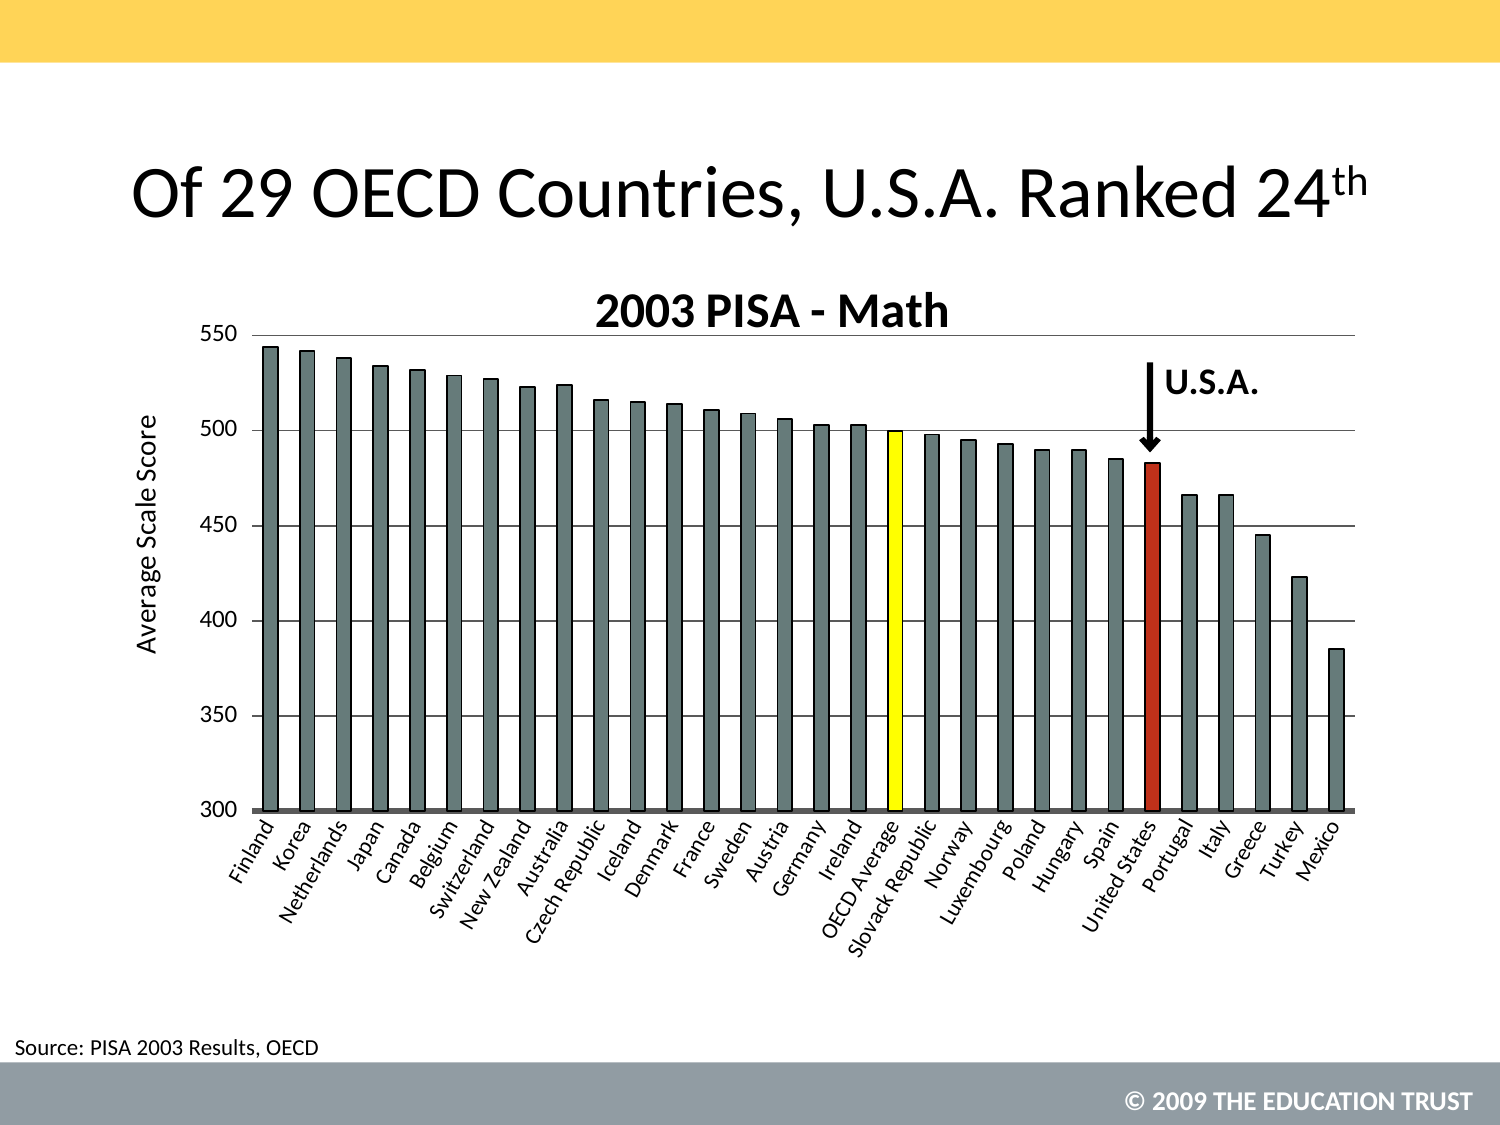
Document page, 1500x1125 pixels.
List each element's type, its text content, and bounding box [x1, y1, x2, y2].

list PISA 2003 Results, OECD [74, 1024, 888, 1063]
chart [124, 274, 1376, 1006]
title Of 29 OECD Countries, U.S.A. Ranked 24th [74, 99, 1426, 276]
